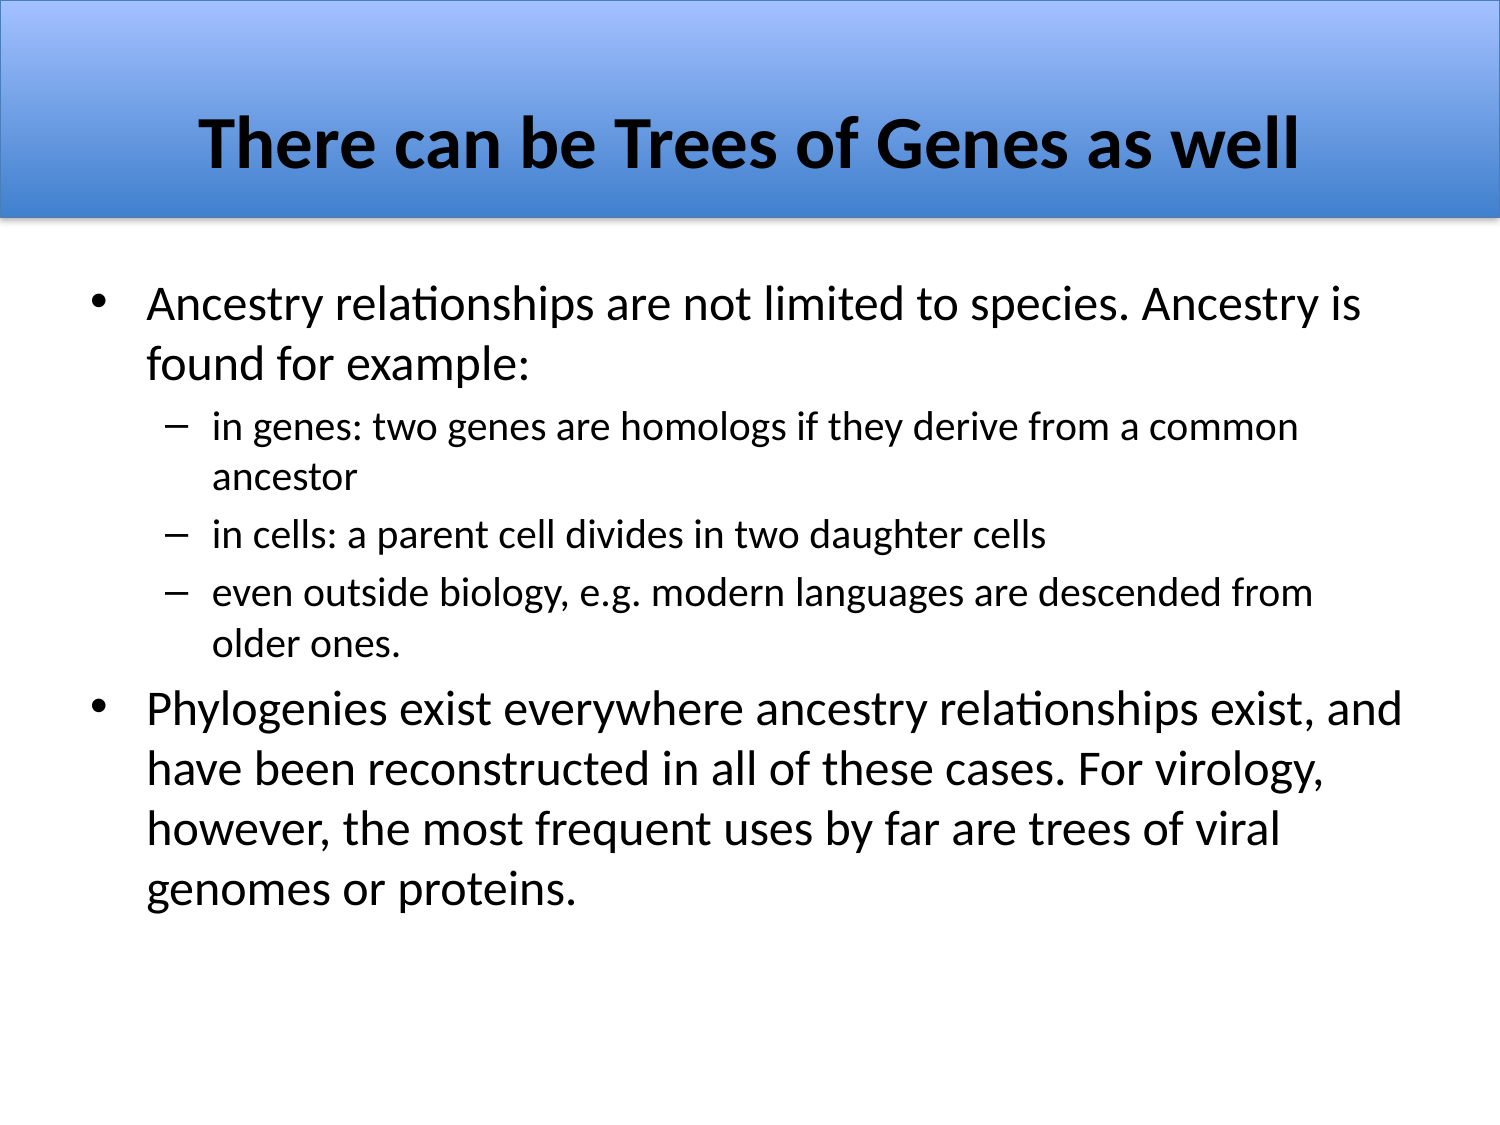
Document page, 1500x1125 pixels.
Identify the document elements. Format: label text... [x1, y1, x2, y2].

title There can be Trees of Genes as well [75, 45, 1425, 233]
list Ancestry relationships are not limited to species. Ancestry is found for example: in genes: two genes are homologs if they derive from a common ancestor in cells: a parent cell divides in two daughter cells even outside biology, e.g. modern languages are descended from older ones. Phylogenies exist everywhere ancestry relationships exist, and have been reconstructed in all of these cases. For virology, however, the most frequent uses by far are trees of viral genomes or proteins. [75, 262, 1425, 1005]
